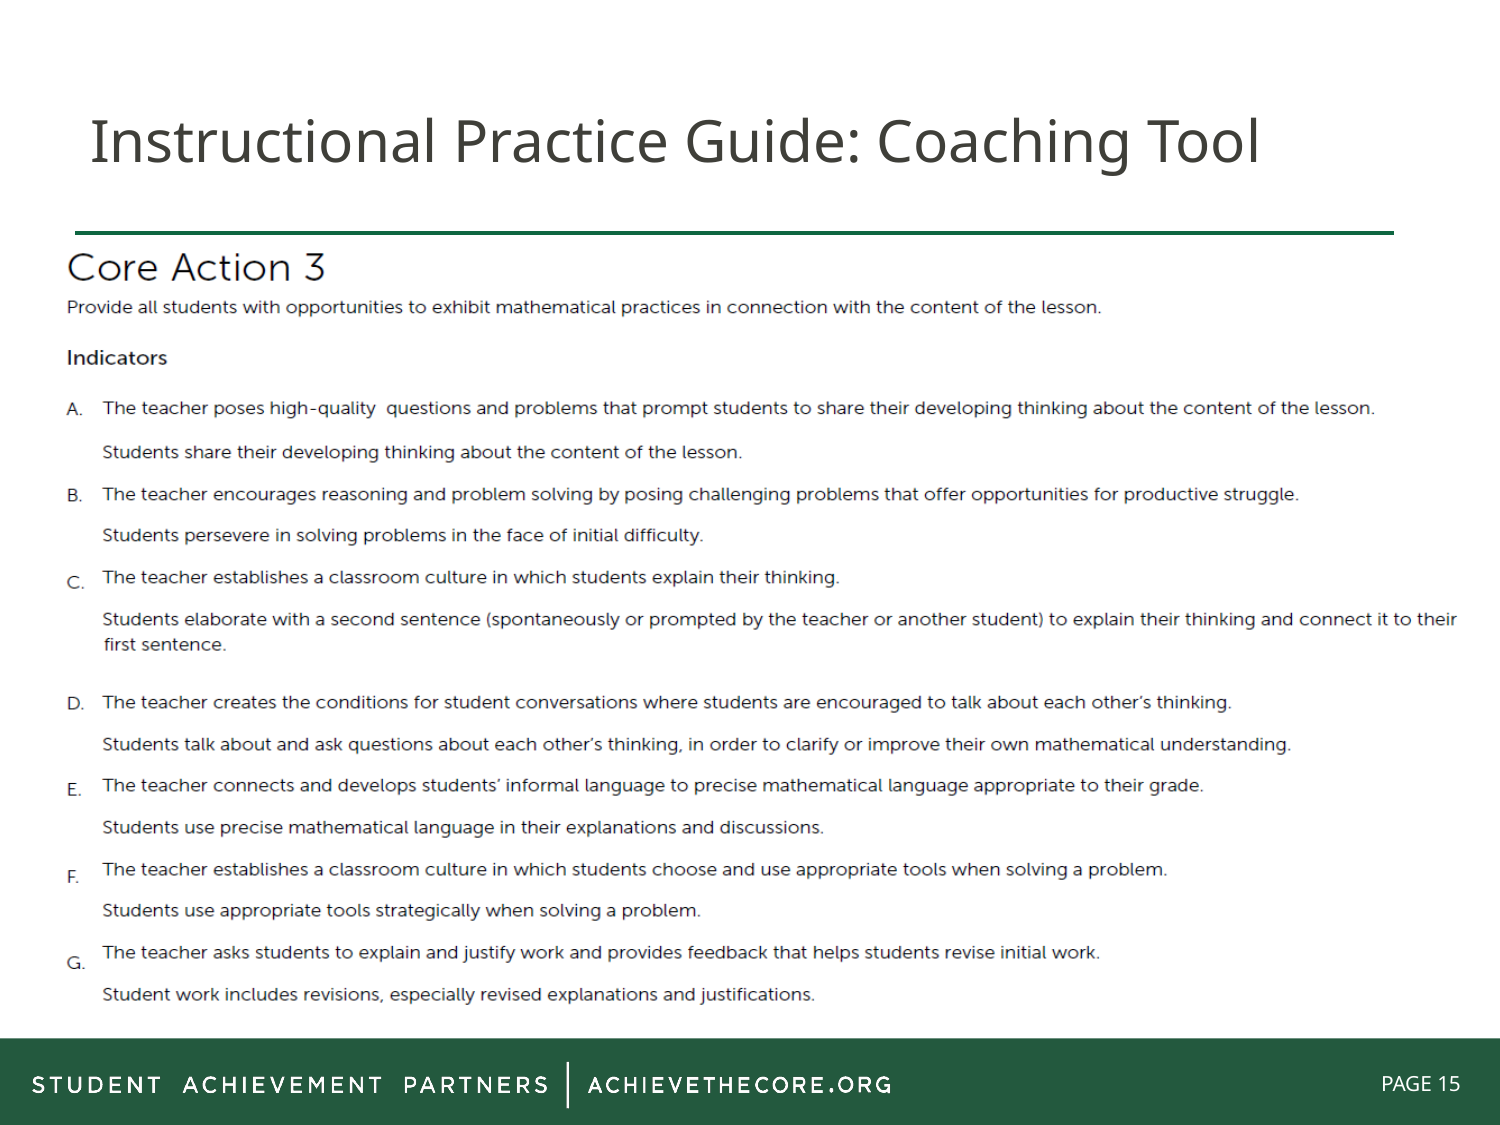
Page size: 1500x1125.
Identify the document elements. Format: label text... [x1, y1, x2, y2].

title Instructional Practice Guide: Coaching Tool [75, 45, 1425, 233]
picture [53, 246, 1466, 1010]
picture [12, 1055, 911, 1112]
